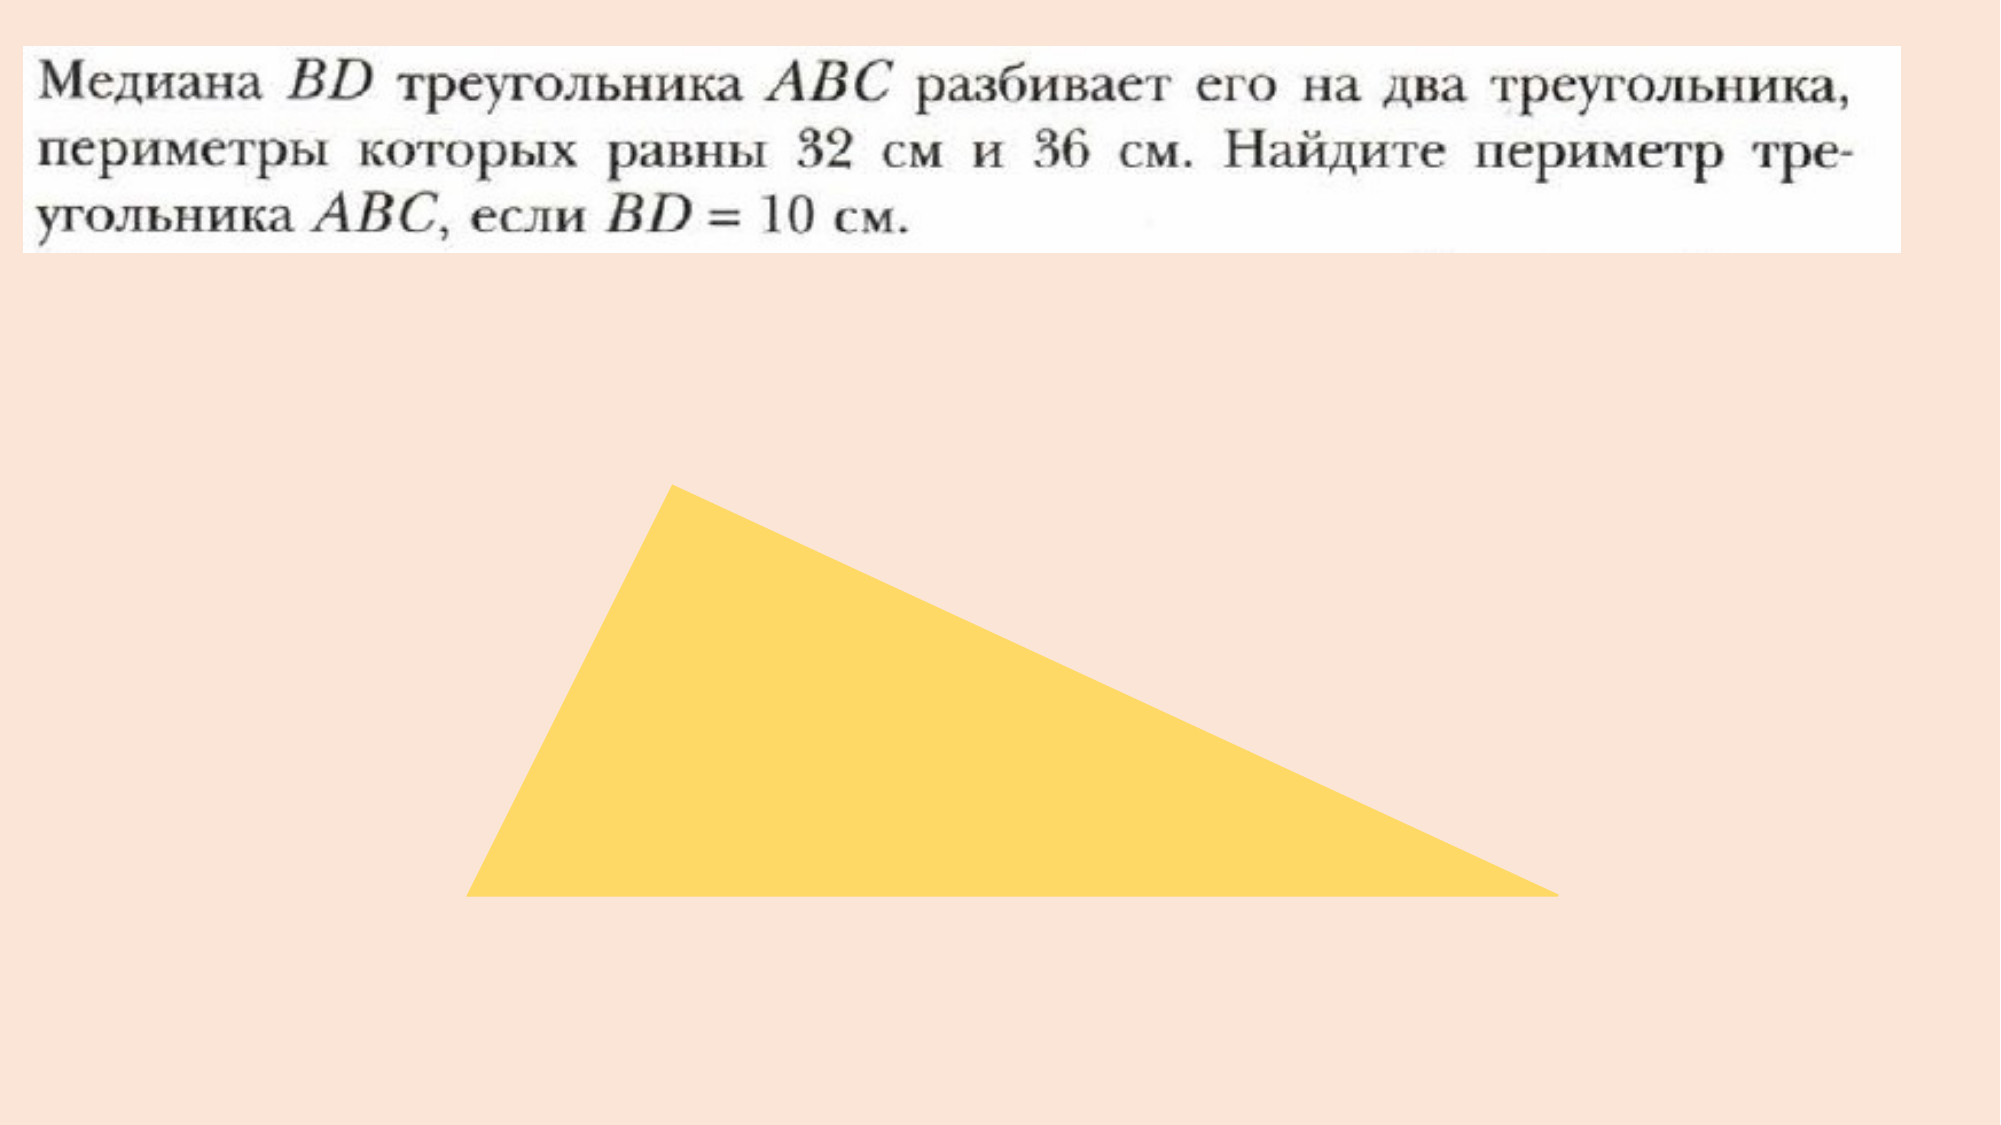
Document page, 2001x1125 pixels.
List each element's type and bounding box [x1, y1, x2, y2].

text_box [466, 484, 1559, 897]
picture [23, 46, 1901, 253]
